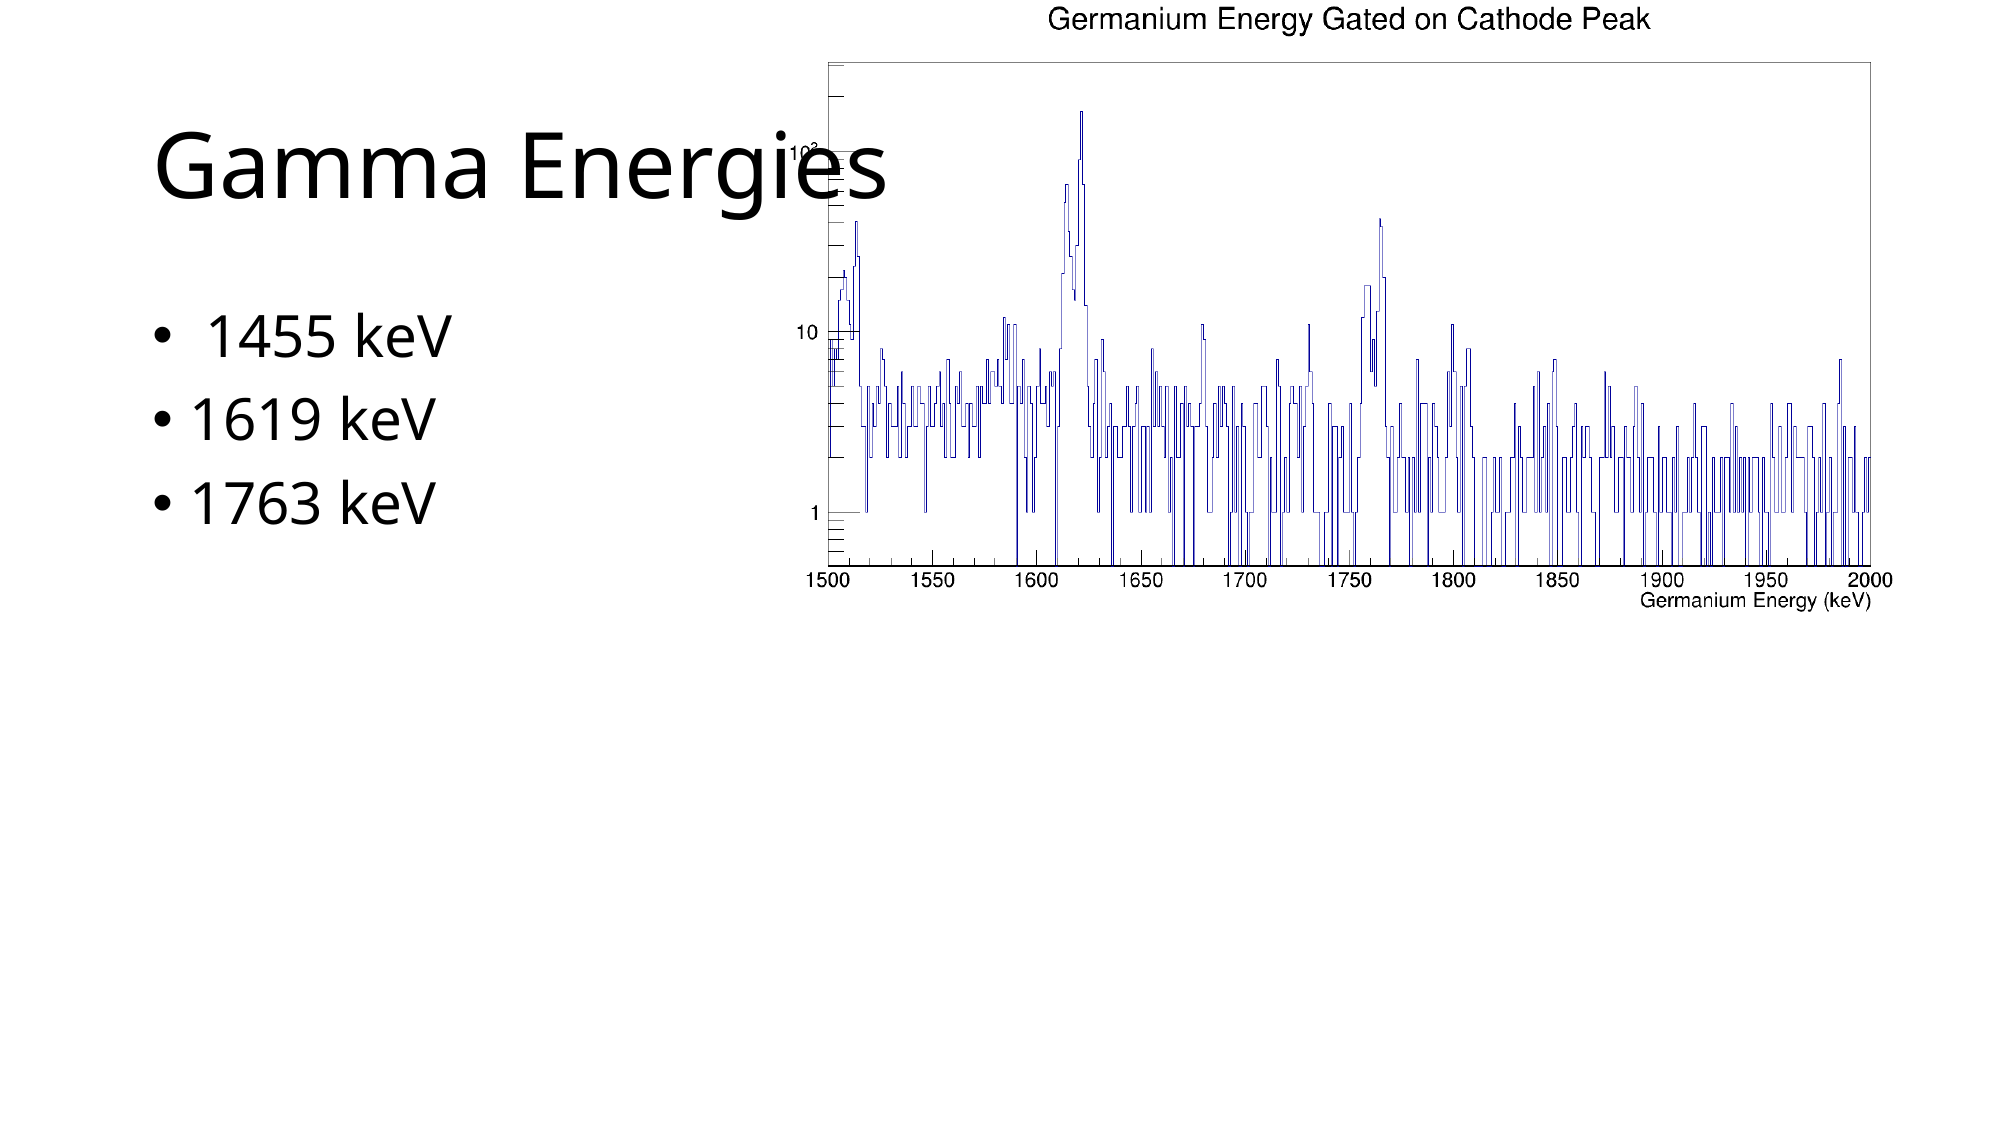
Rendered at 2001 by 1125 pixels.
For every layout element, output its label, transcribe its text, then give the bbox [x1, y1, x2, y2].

list 1455 keV 1619 keV 1763 keV [137, 299, 1863, 1014]
picture [699, 0, 2000, 629]
title Gamma Energies [137, 59, 699, 278]
